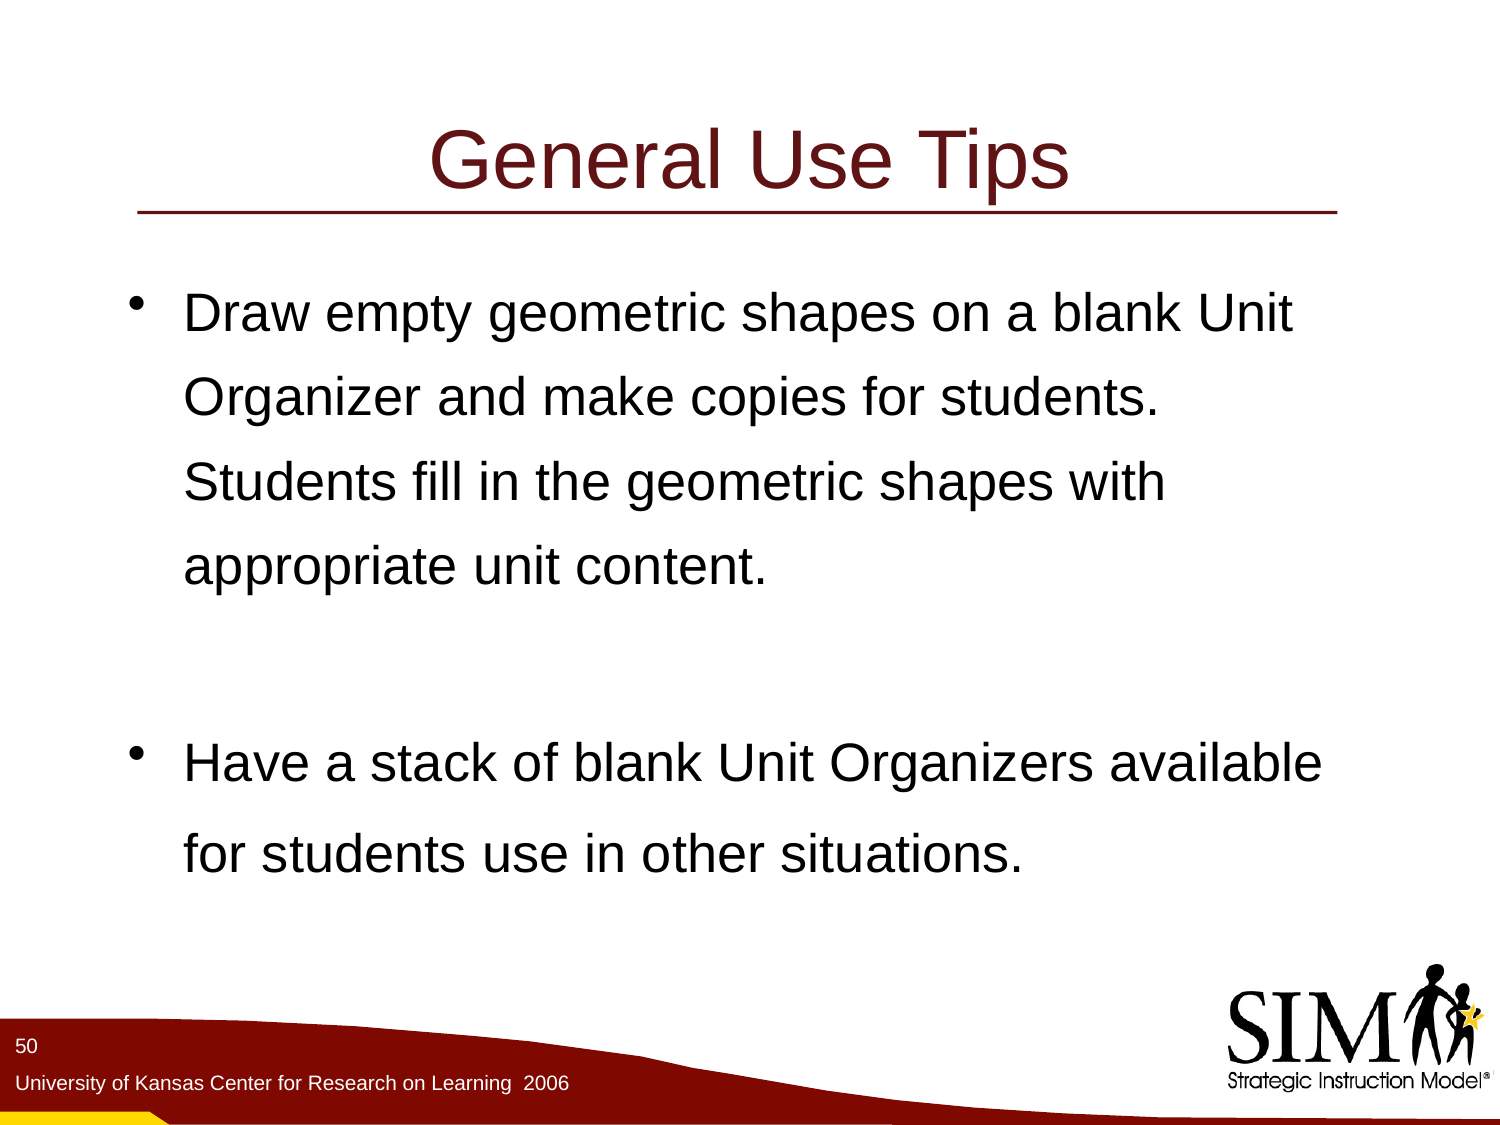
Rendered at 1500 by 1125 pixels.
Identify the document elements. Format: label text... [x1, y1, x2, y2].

picture [1222, 949, 1500, 1108]
list Draw empty geometric shapes on a blank Unit Organizer and make copies for students. Students fill in the geometric shapes with appropriate unit content. Have a stack of blank Unit Organizers available for students use in other situations. [112, 249, 1388, 901]
footer University of Kansas Center for Research on Learning 2006 [0, 1062, 626, 1101]
title General Use Tips [112, 74, 1388, 213]
slide_number 50 [0, 1024, 313, 1062]
